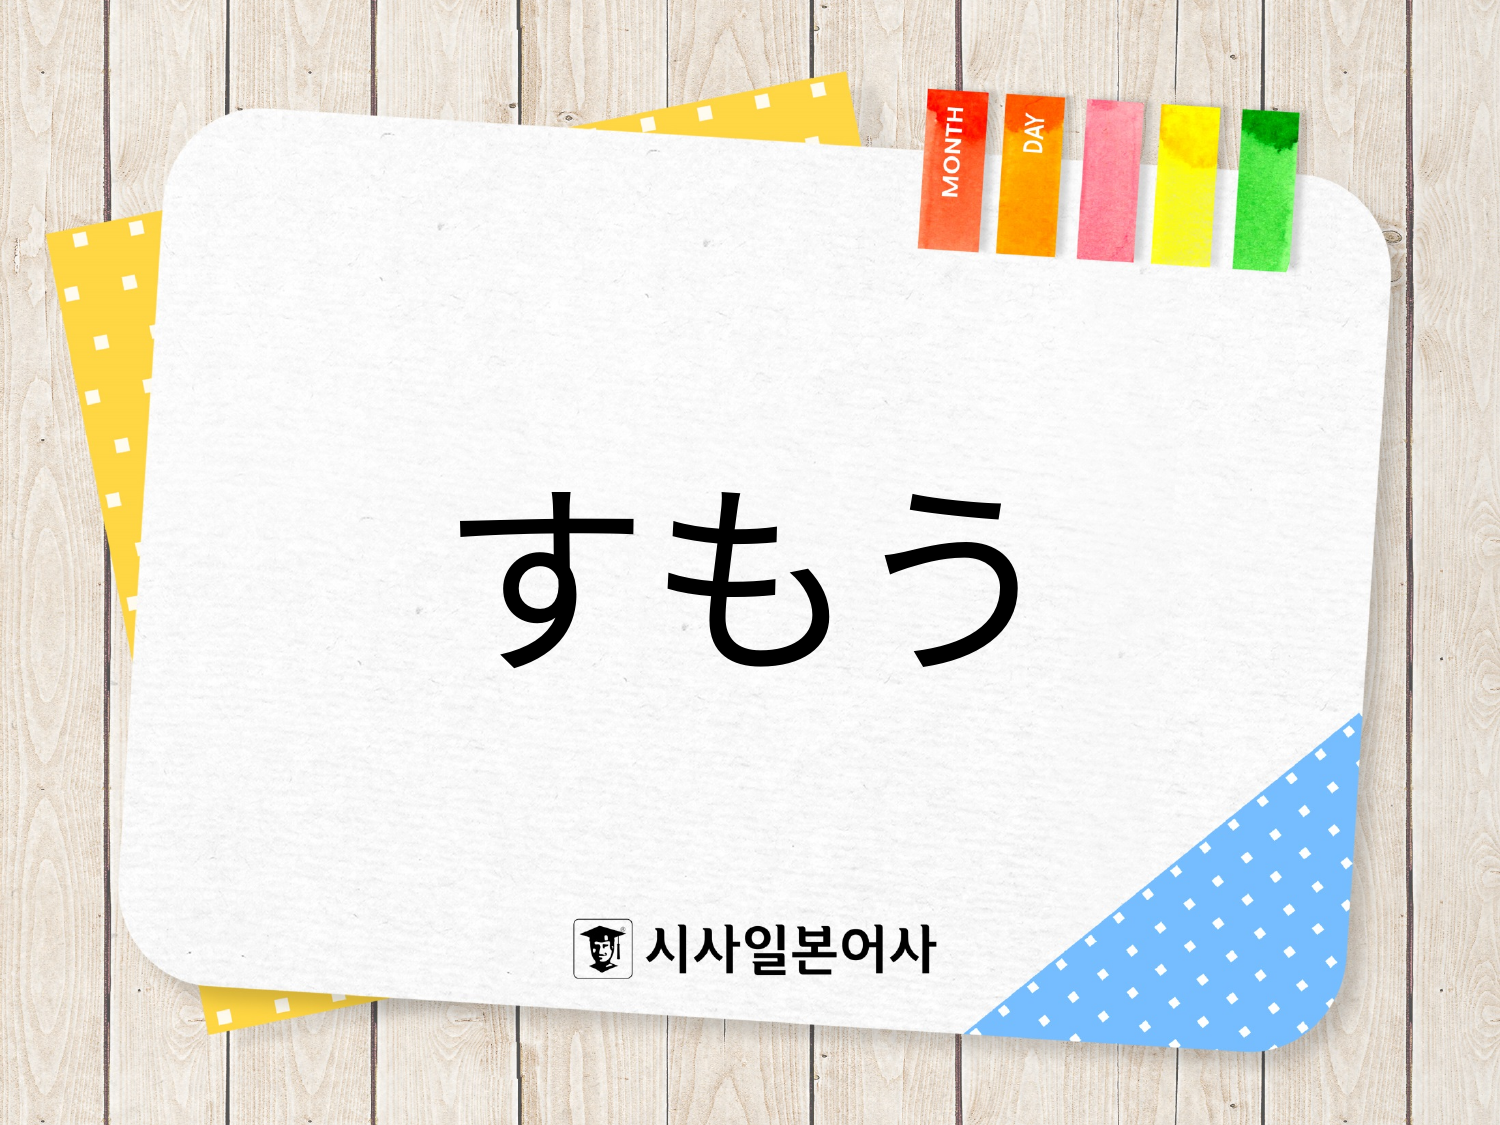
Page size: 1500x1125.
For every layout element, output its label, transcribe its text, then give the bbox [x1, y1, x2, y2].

picture [0, 0, 1500, 1125]
title すもう [75, 338, 1425, 811]
